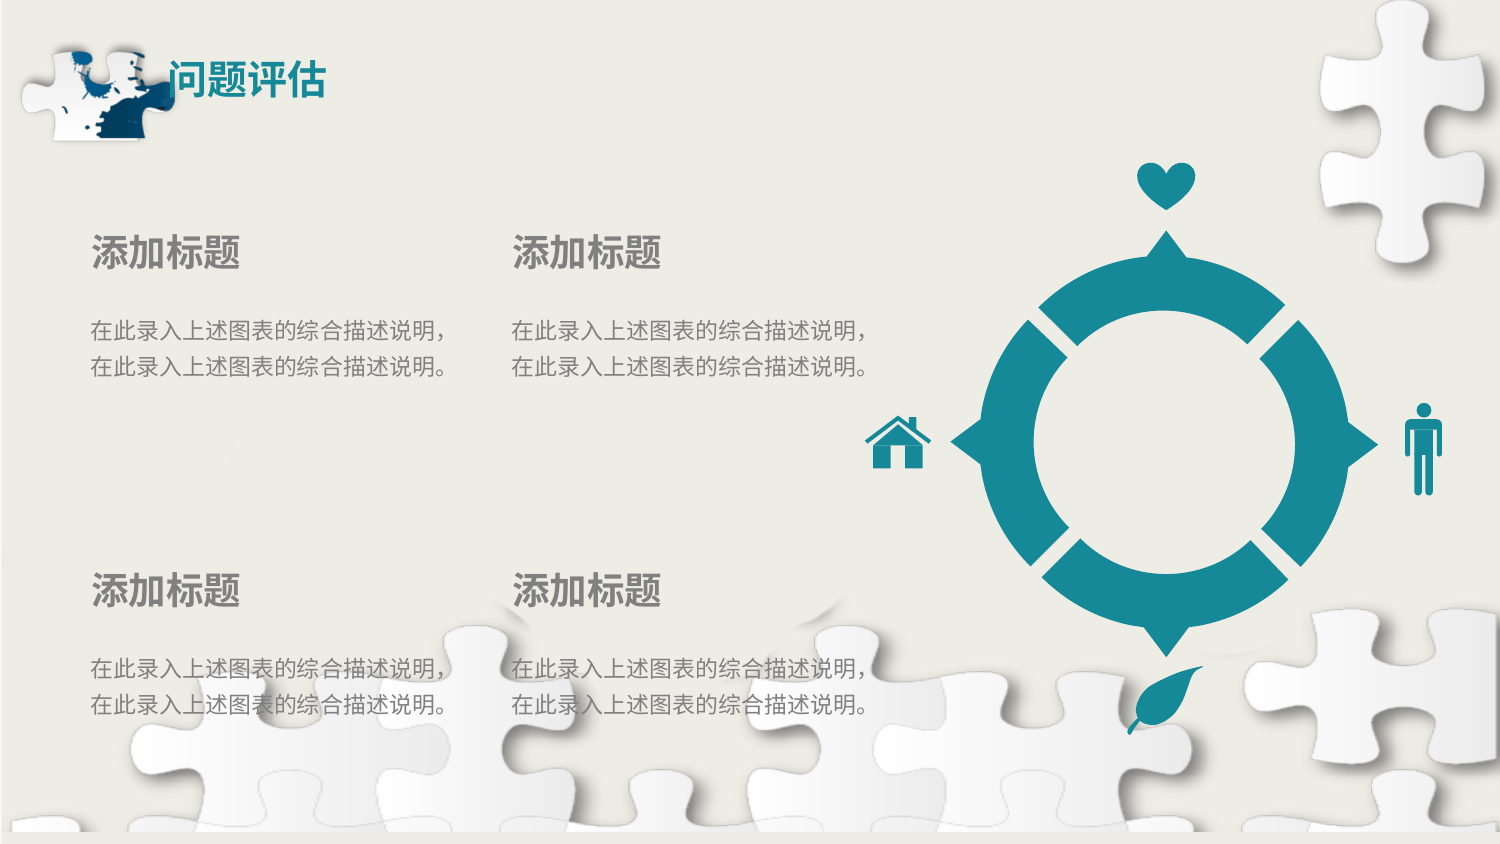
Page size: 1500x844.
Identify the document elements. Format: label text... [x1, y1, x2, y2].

picture [0, 0, 1500, 844]
text_box 添加标题 [75, 559, 257, 620]
text_box 添加标题 [497, 221, 678, 282]
text_box [948, 317, 1072, 569]
text_box [1257, 317, 1381, 569]
text_box [1135, 160, 1198, 212]
text_box 在此录入上述图表的综合描述说明，在此录入上述图表的综合描述说明。 [496, 301, 891, 388]
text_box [861, 416, 935, 469]
text_box 添加标题 [497, 559, 678, 620]
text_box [1404, 402, 1443, 496]
text_box [1039, 536, 1291, 660]
text_box 在此录入上述图表的综合描述说明，在此录入上述图表的综合描述说明。 [496, 638, 891, 726]
text_box 添加标题 [75, 221, 257, 282]
text_box 在此录入上述图表的综合描述说明，在此录入上述图表的综合描述说明。 [75, 638, 472, 726]
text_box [1126, 666, 1204, 736]
text_box 问题评估 [100, 43, 396, 115]
text_box [1036, 228, 1288, 349]
text_box 在此录入上述图表的综合描述说明，在此录入上述图表的综合描述说明。 [75, 301, 472, 388]
